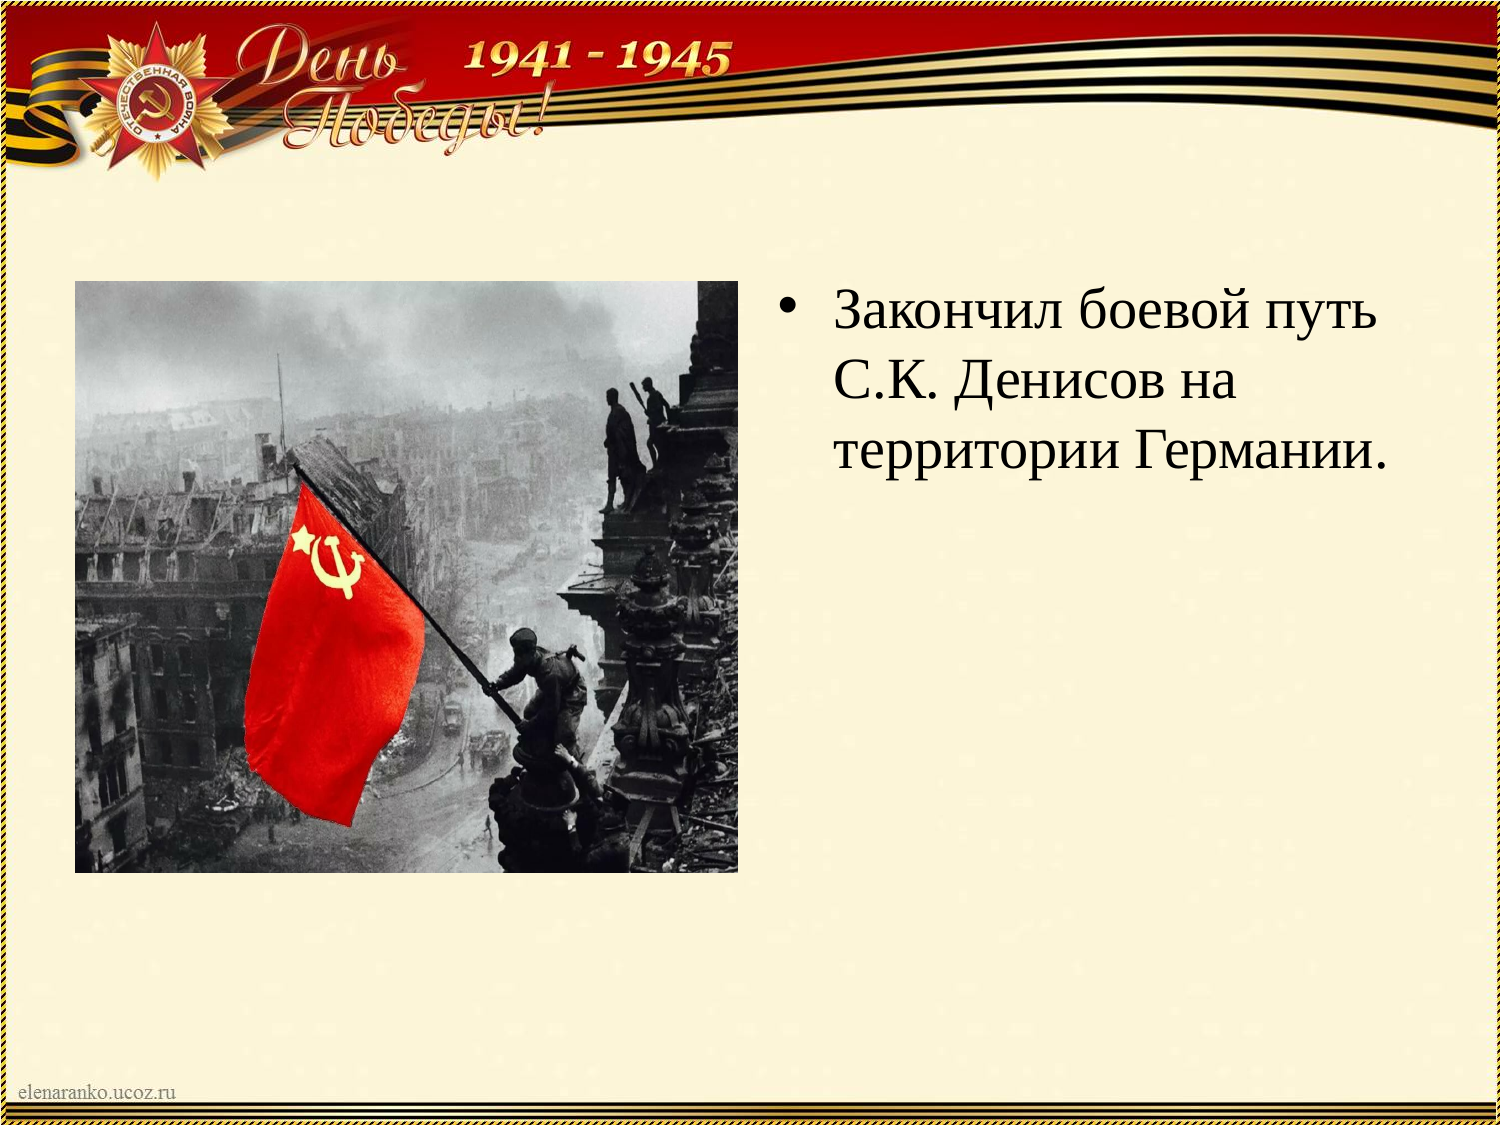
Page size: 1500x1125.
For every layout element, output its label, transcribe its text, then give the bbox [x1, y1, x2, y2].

picture [0, 0, 1500, 1125]
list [74, 280, 738, 873]
list Закончил боевой путь С.К. Денисов на территории Германии. [762, 262, 1425, 1005]
